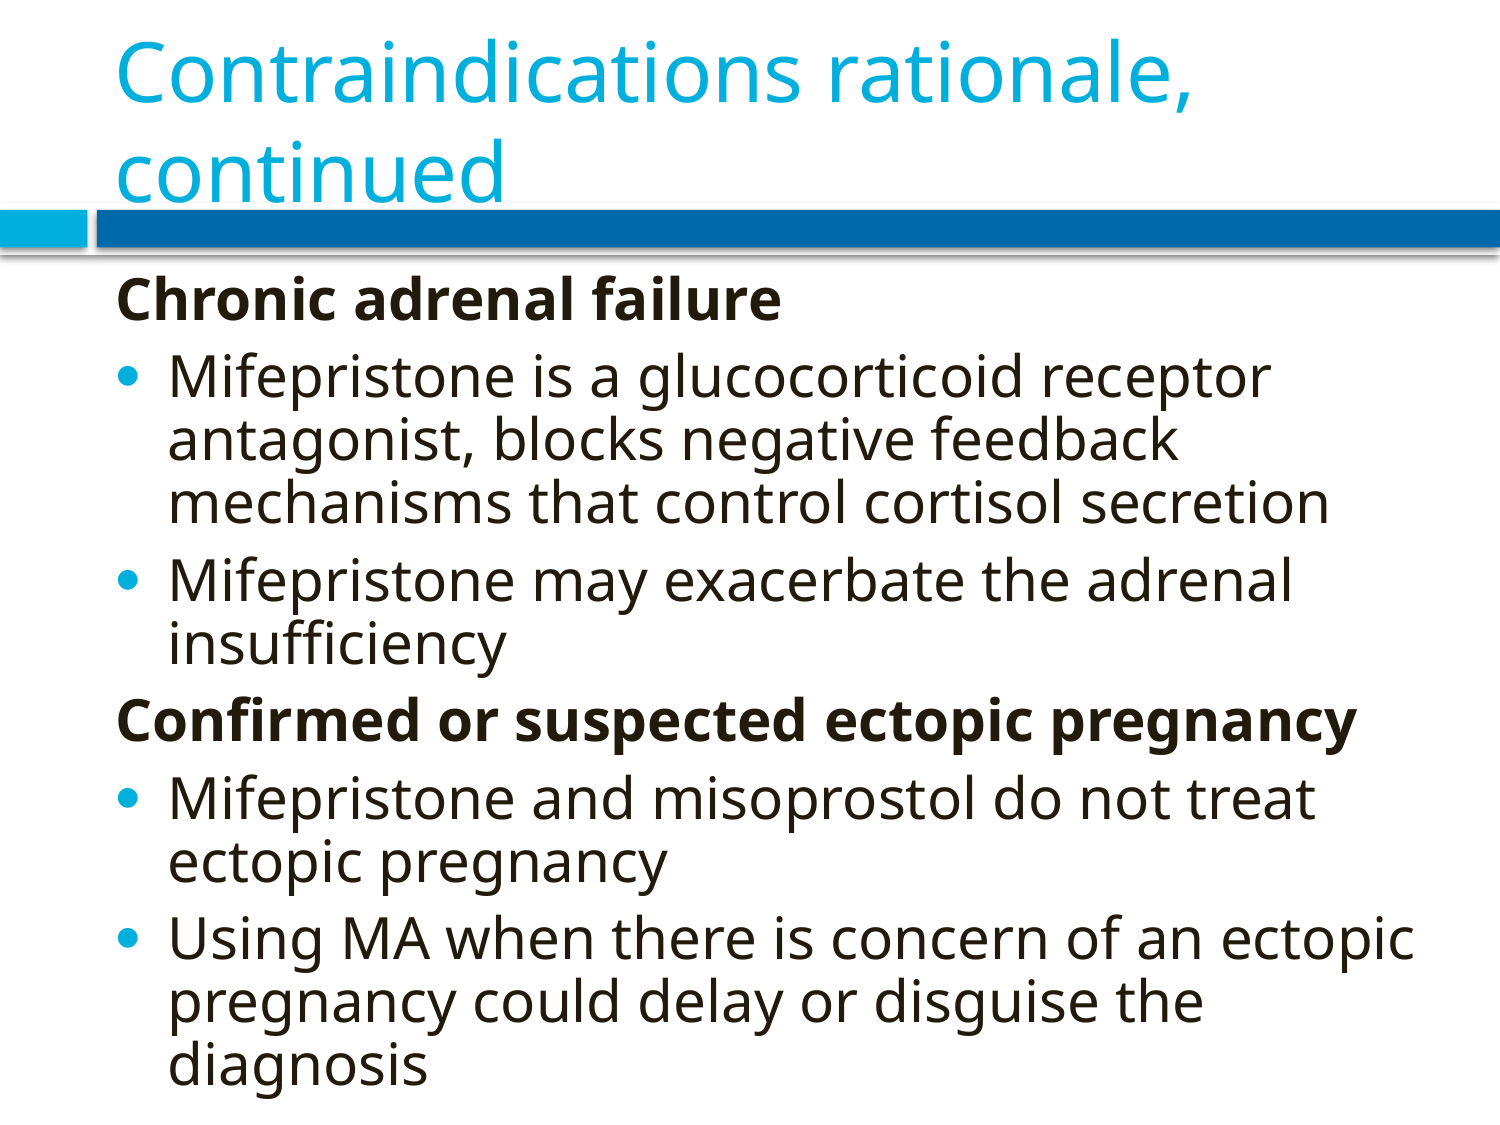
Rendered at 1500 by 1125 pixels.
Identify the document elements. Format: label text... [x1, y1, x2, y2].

list Chronic adrenal failure Mifepristone is a glucocorticoid receptor antagonist, blocks negative feedback mechanisms that control cortisol secretion Mifepristone may exacerbate the adrenal insufficiency Confirmed or suspected ectopic pregnancy Mifepristone and misoprostol do not treat ectopic pregnancy Using MA when there is concern of an ectopic pregnancy could delay or disguise the diagnosis [100, 262, 1438, 1088]
title Contraindications rationale, continued [99, 37, 1438, 200]
